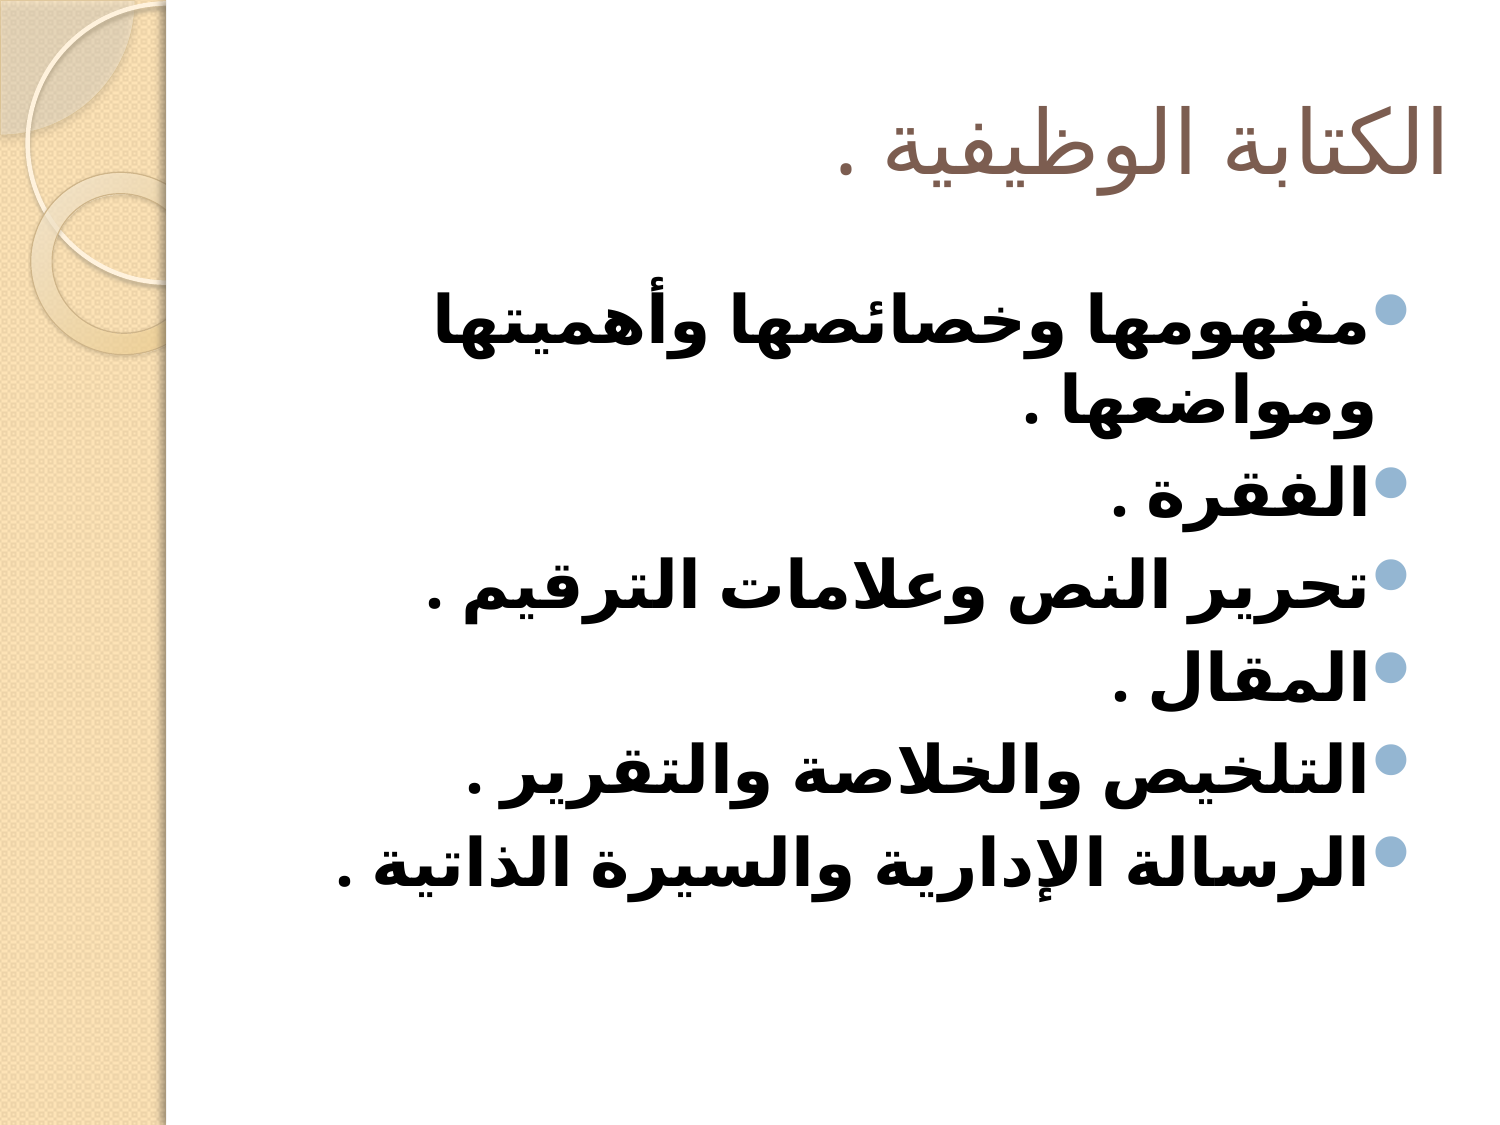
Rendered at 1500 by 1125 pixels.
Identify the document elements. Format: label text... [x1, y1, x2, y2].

title الكتابة الوظيفية . [235, 45, 1466, 233]
list مفهومها وخصائصها وأهميتها ومواضعها . الفقرة . تحرير النص وعلامات الترقيم . المقال . التلخيص والخلاصة والتقرير . الرسالة الإدارية والسيرة الذاتية . [222, 269, 1453, 1057]
